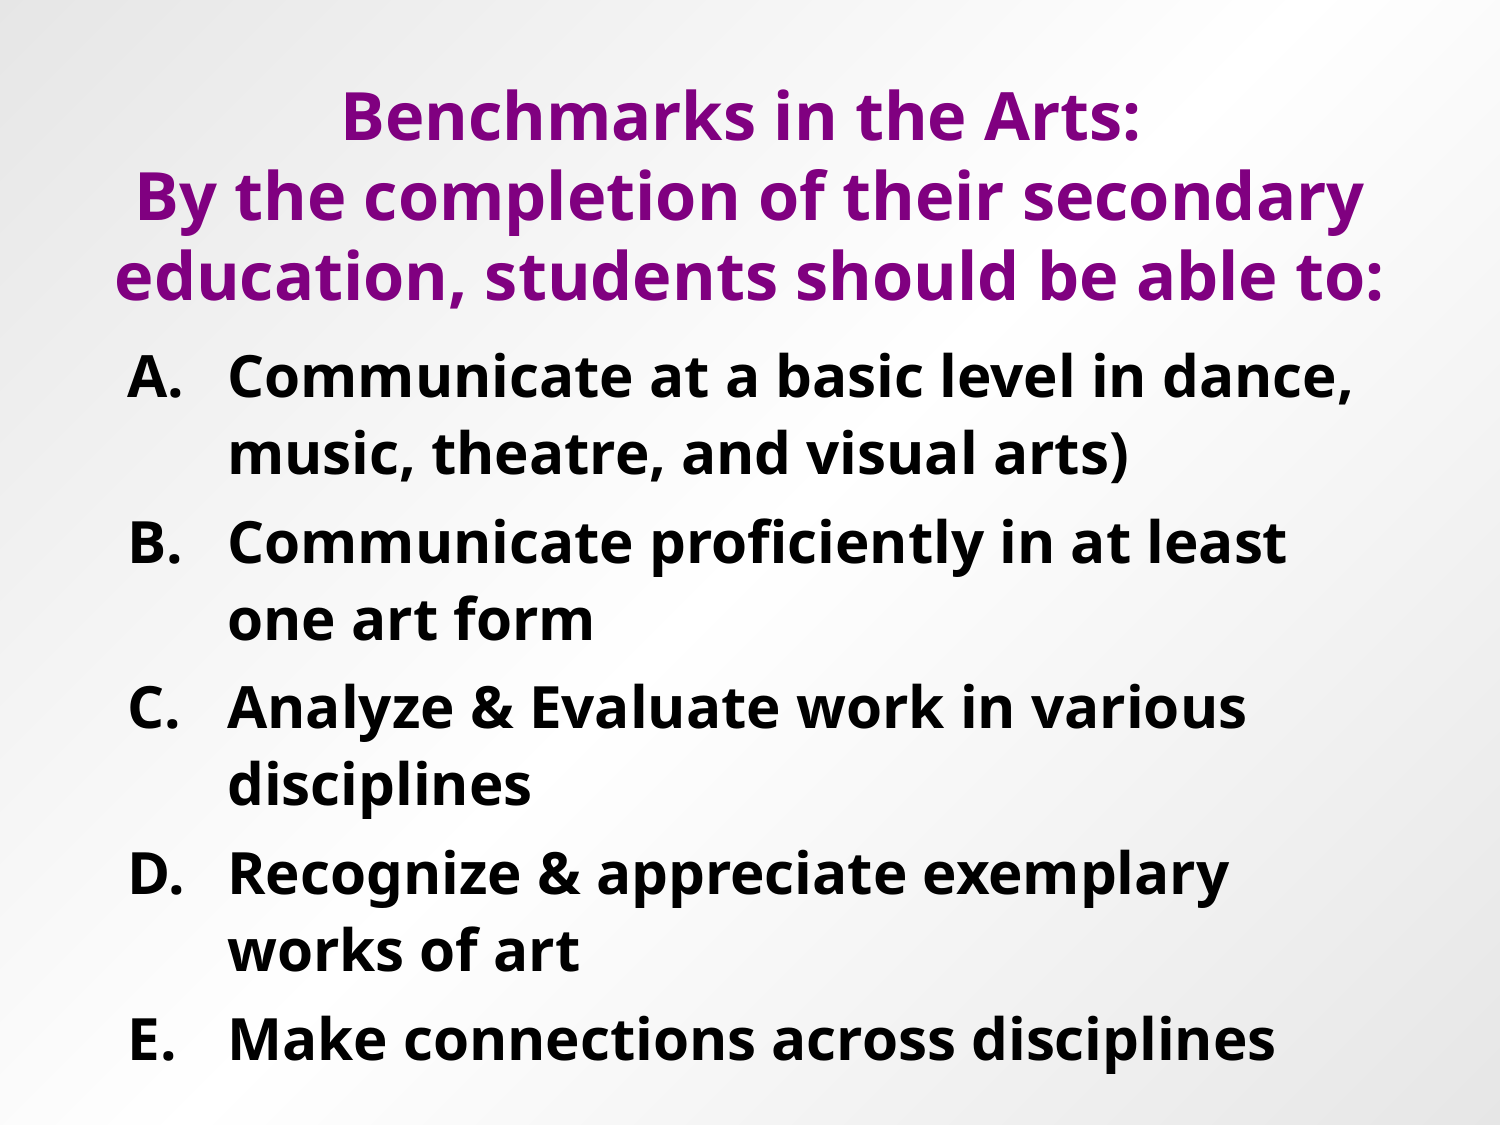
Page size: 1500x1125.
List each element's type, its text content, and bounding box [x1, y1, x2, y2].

title Benchmarks in the Arts: By the completion of their secondary education, students should be able to: [0, 99, 1500, 288]
list Communicate at a basic level in dance, music, theatre, and visual arts) Communicate proficiently in at least one art form Analyze & Evaluate work in various disciplines Recognize & appreciate exemplary works of art Make connections across disciplines [112, 324, 1388, 1001]
